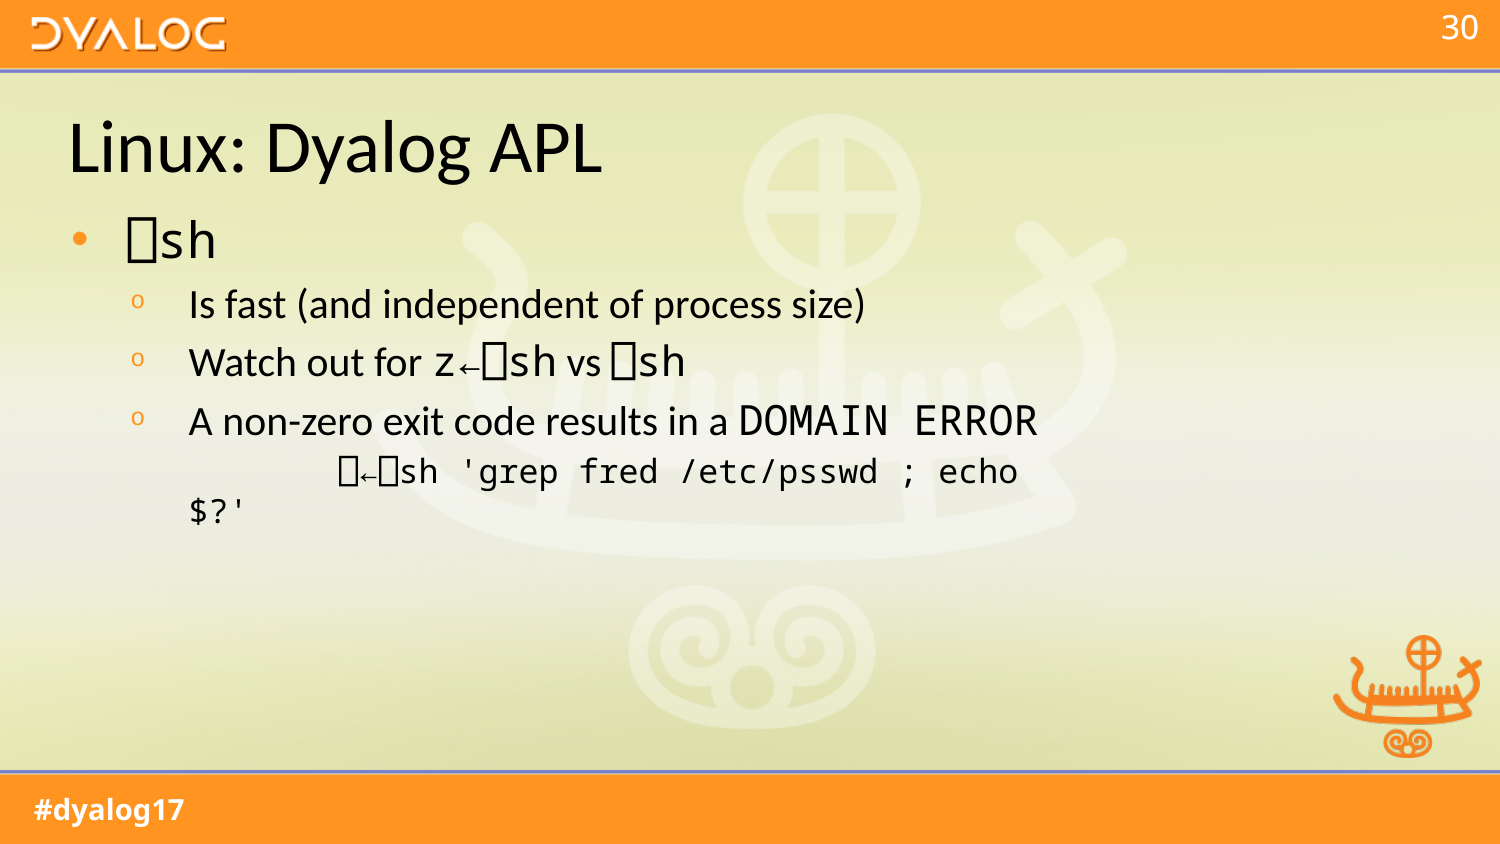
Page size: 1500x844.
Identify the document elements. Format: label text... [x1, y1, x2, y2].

list ⎕sh Is fast (and independent of process size) Watch out for z←⎕sh vs ⎕sh A non-zero exit code results in a DOMAIN ERROR ⎕←⎕sh 'grep fred /etc/psswd ; echo $?' [56, 200, 1069, 758]
title Linux: Dyalog APL [53, 94, 1425, 192]
picture [0, 0, 1500, 844]
